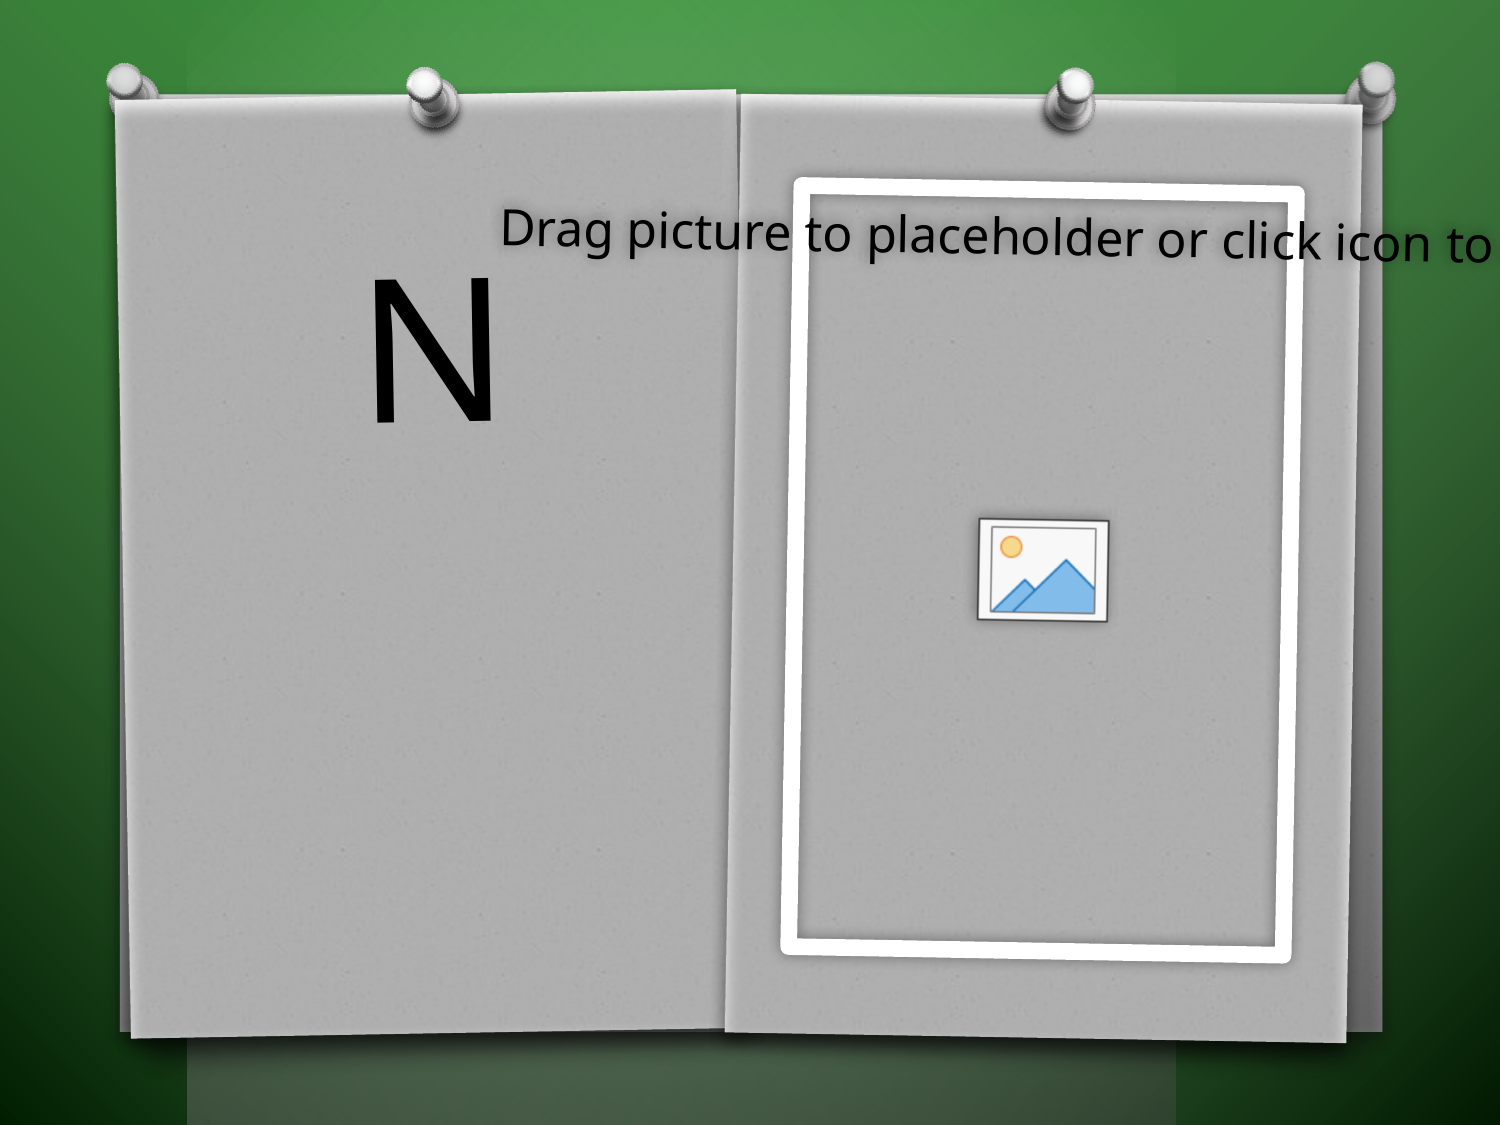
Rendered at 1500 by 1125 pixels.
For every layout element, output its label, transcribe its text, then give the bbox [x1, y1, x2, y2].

picture [375, 33, 497, 157]
title N [179, 222, 687, 475]
picture [803, 197, 1282, 943]
picture [1016, 41, 1138, 162]
